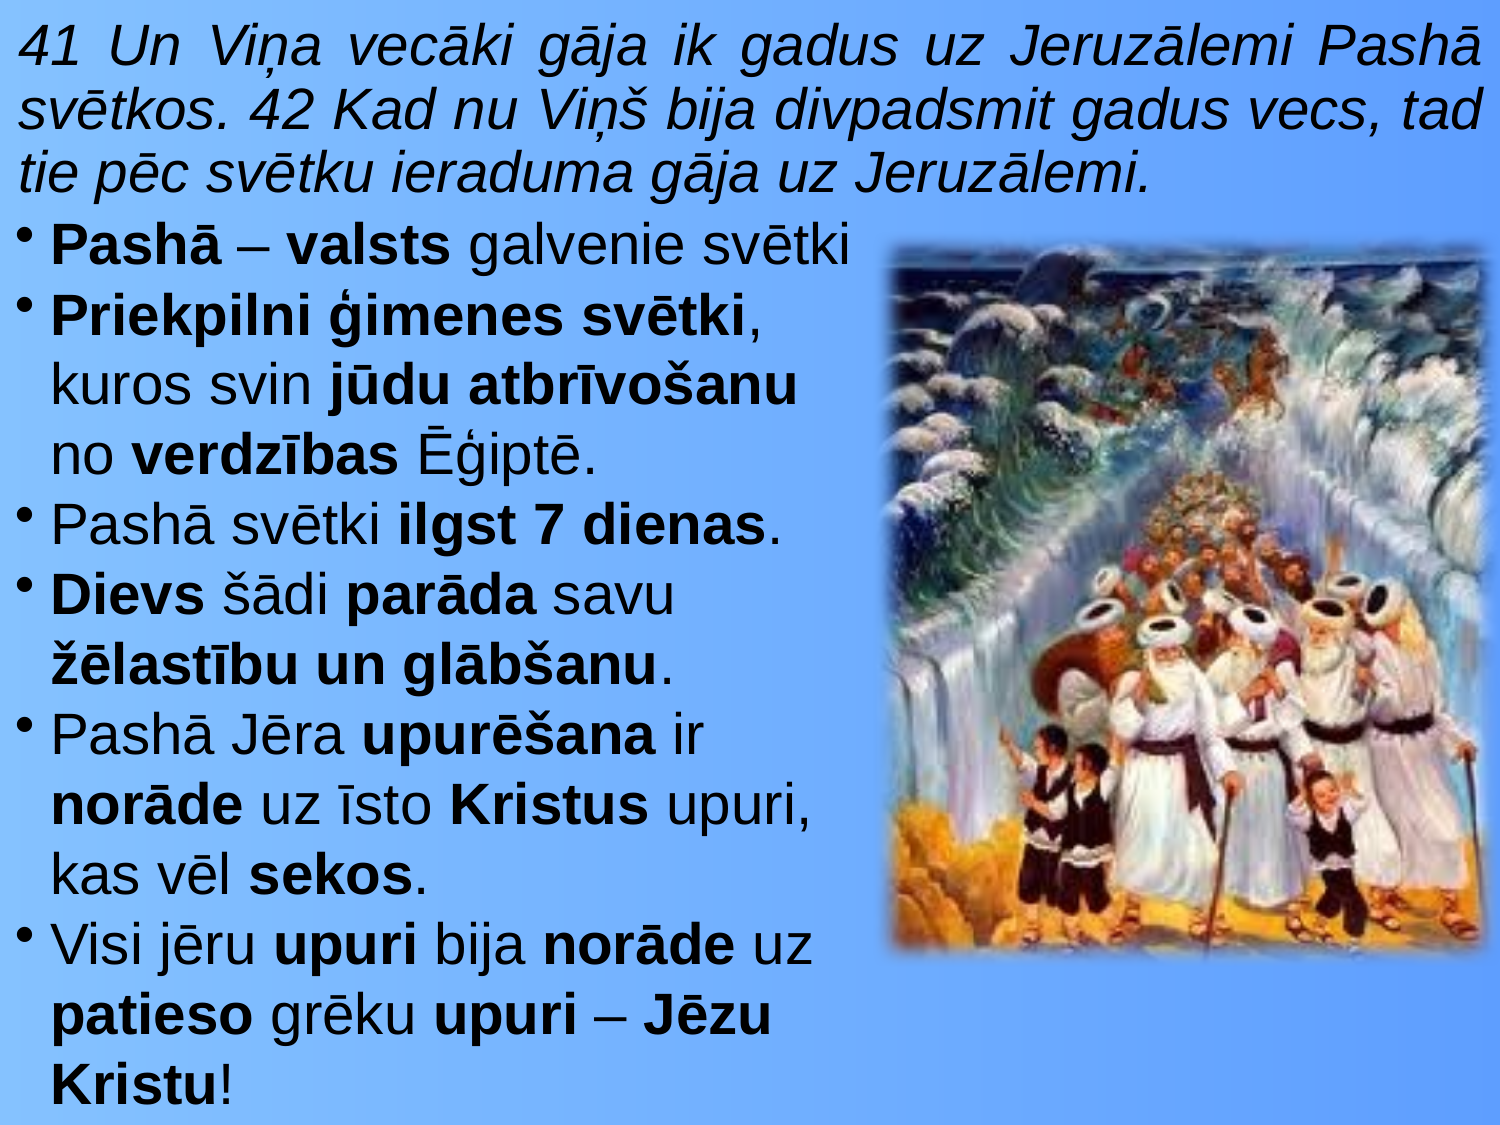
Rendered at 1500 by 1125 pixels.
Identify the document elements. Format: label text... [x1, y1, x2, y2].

text_box Pashā – valsts galvenie svētki Priekpilni ģimenes svētki, kuros svin jūdu atbrīvošanu no verdzības Ēģiptē. Pashā svētki ilgst 7 dienas. Dievs šādi parāda savu žēlastību un glābšanu. Pashā Jēra upurēšana ir norāde uz īsto Kristus upuri, kas vēl sekos. Visi jēru upuri bija norāde uz patieso grēku upuri – Jēzu Kristu! [0, 199, 892, 1124]
list 41 Un Viņa vecāki gāja ik gadus uz Jeruzālemi Pashā svētkos. 42 Kad nu Viņš bija divpadsmit gadus vecs, tad tie pēc svētku ieraduma gāja uz Jeruzālemi. [0, 0, 1500, 178]
picture [873, 231, 1500, 967]
